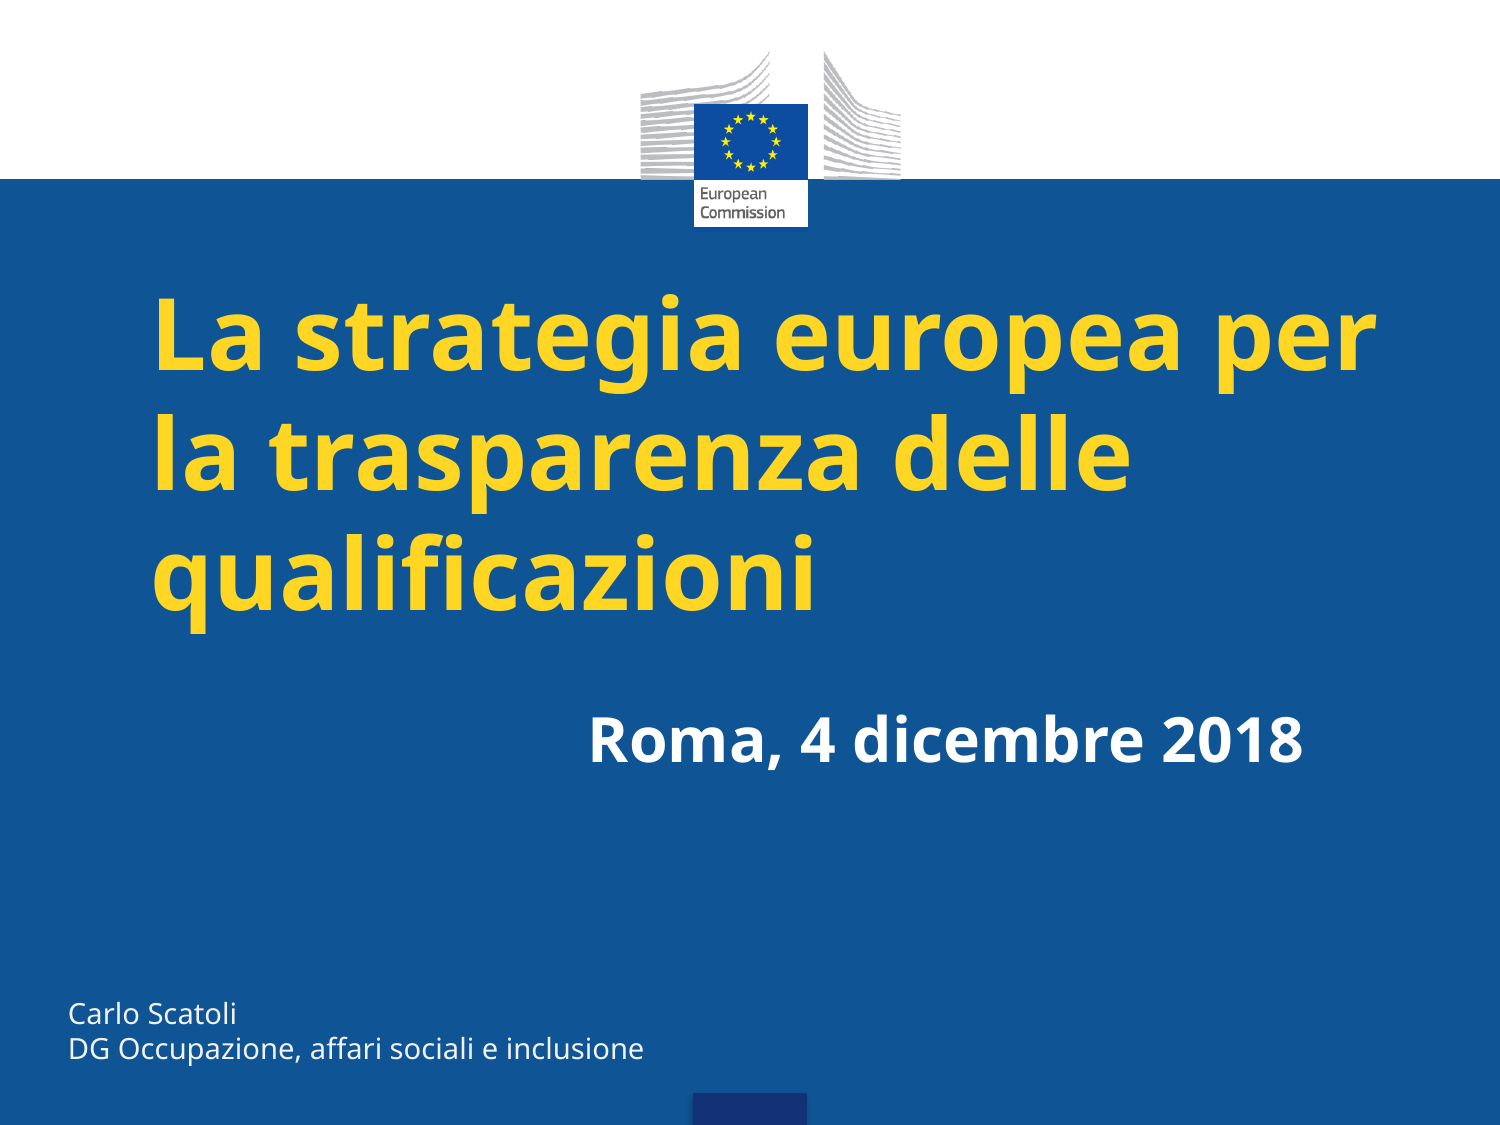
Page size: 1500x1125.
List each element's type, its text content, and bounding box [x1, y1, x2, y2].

list Roma, 4 dicembre 2018 [572, 692, 1448, 823]
text_box Carlo Scatoli DG Occupazione, affari sociali e inclusione [53, 987, 833, 1073]
title La strategia europea per la trasparenza delle qualificazioni [76, 290, 1424, 610]
